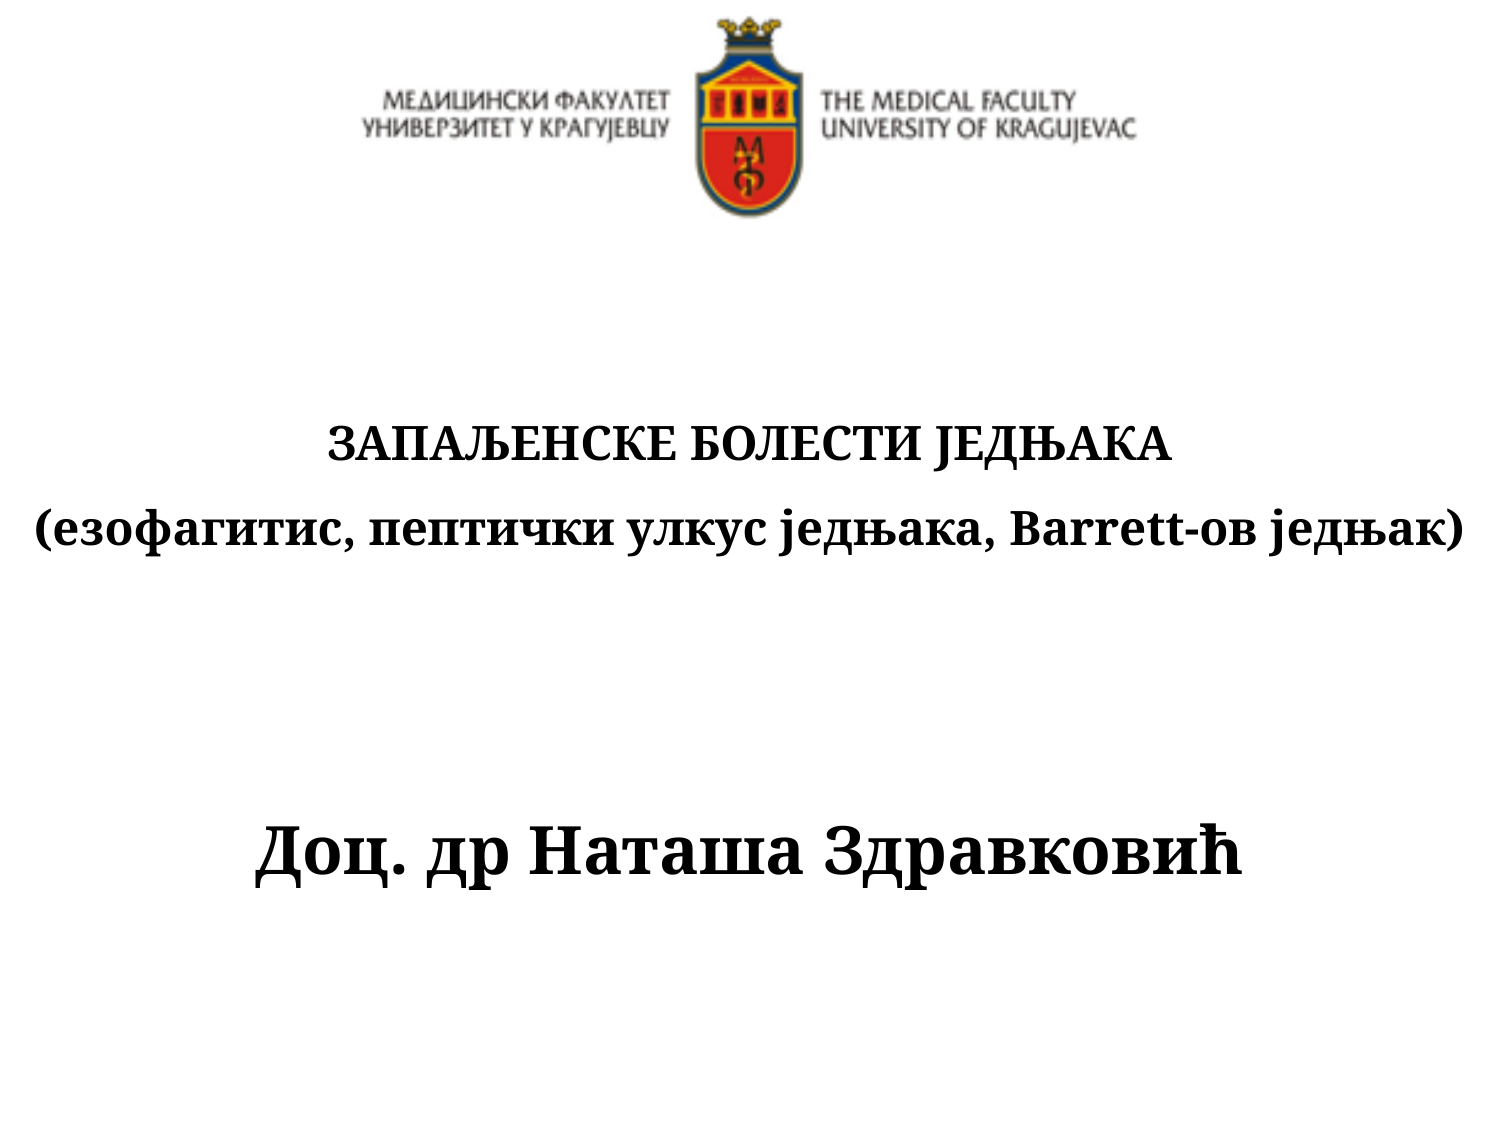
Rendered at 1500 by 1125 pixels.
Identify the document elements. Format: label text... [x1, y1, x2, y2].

title ЗАПАЉЕНСКЕ БОЛЕСТИ ЈЕДЊАКА (езофагитис, пептички улкус једњака, Barrett-ов једњак) [0, 349, 1500, 591]
picture [210, 12, 1351, 251]
subtitle Доц. др Наташа Здравковић [225, 800, 1275, 1088]
